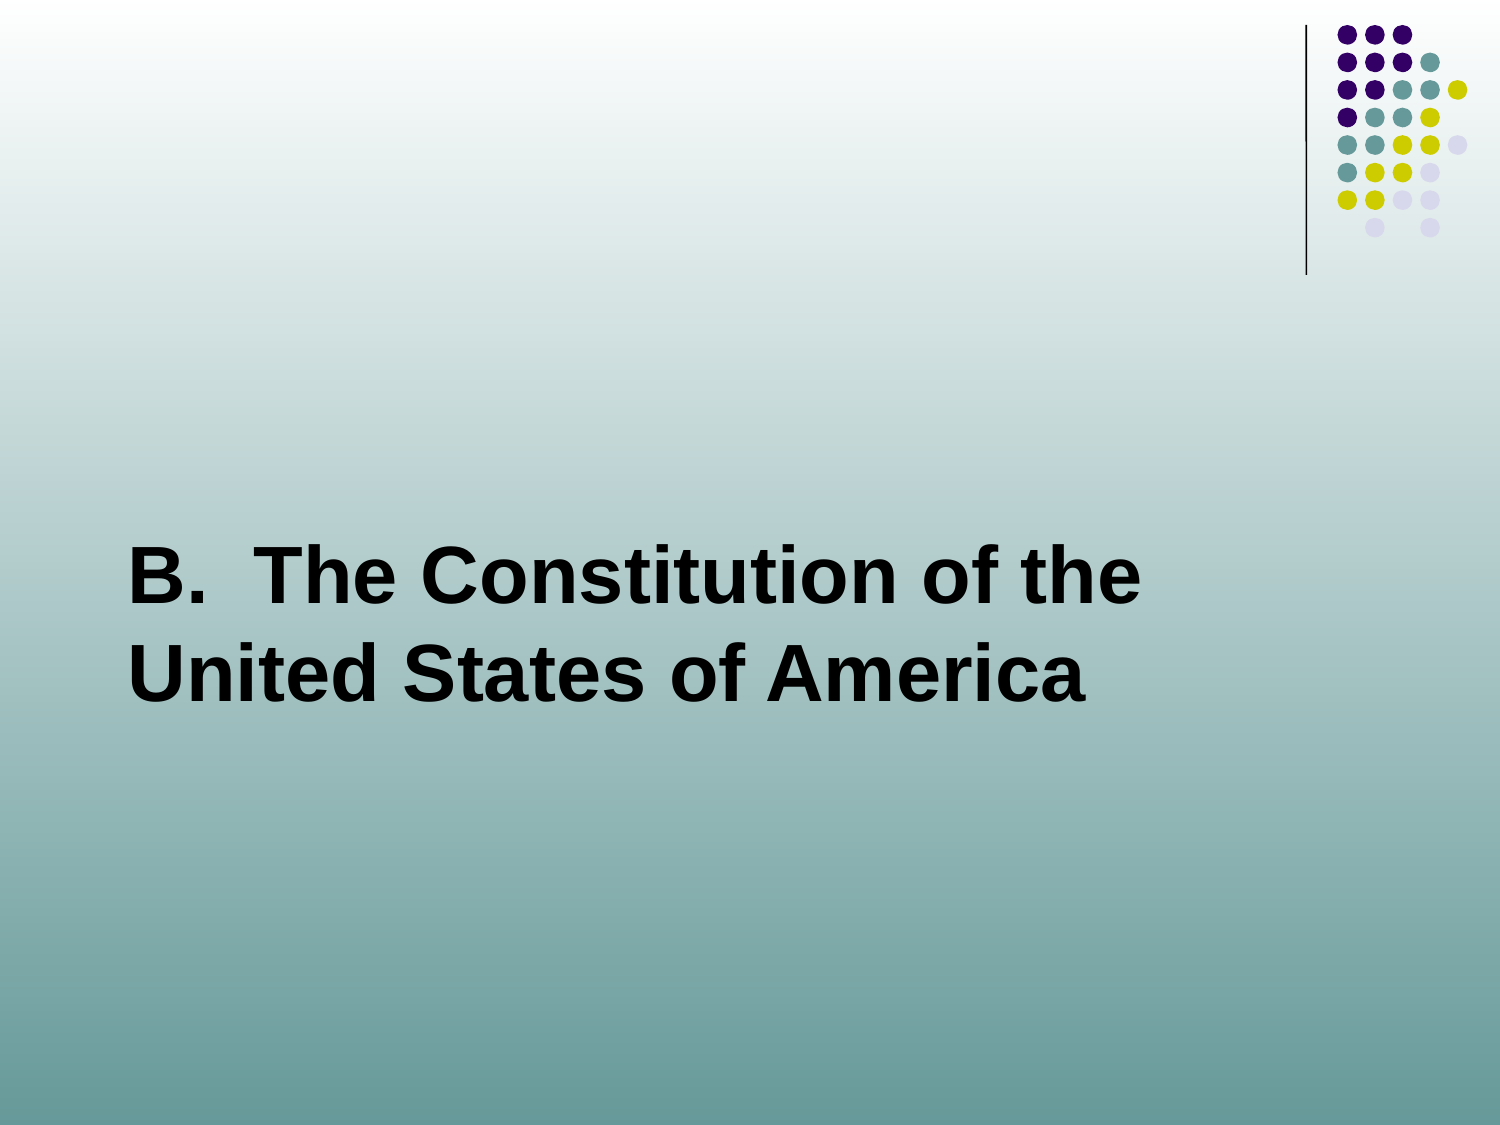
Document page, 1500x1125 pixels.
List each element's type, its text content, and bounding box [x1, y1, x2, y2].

title B. The Constitution of the United States of America [112, 512, 1350, 725]
